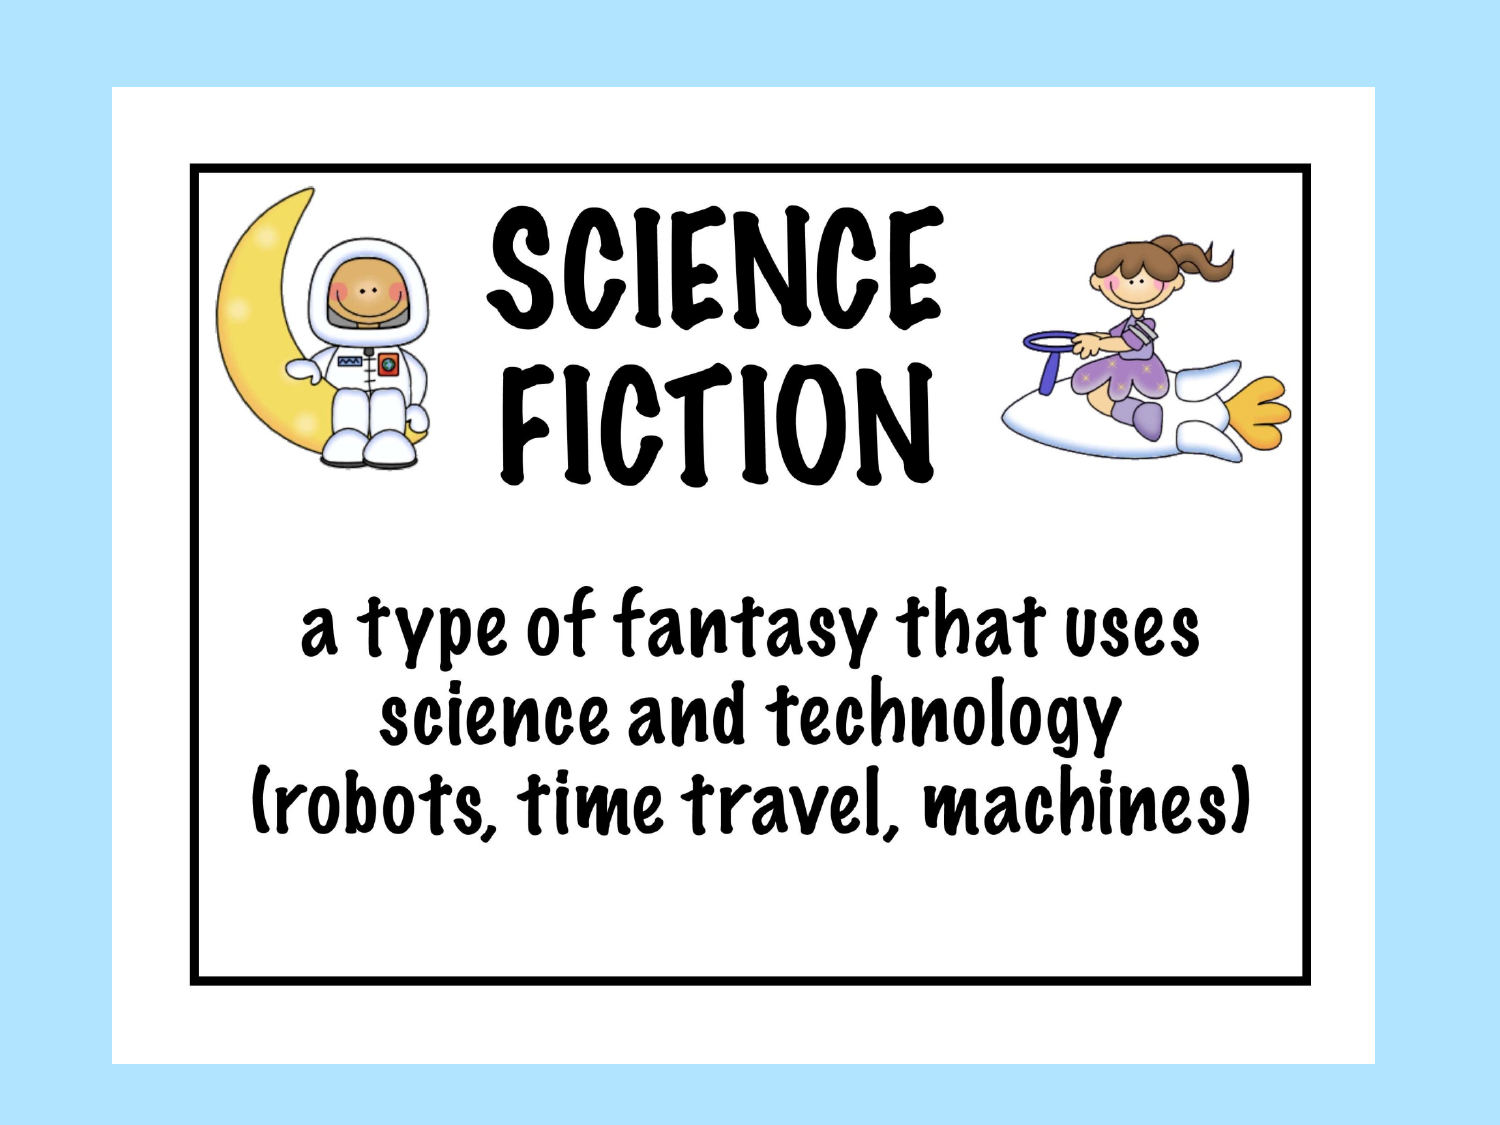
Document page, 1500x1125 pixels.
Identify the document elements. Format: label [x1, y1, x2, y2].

picture [112, 87, 1376, 1064]
